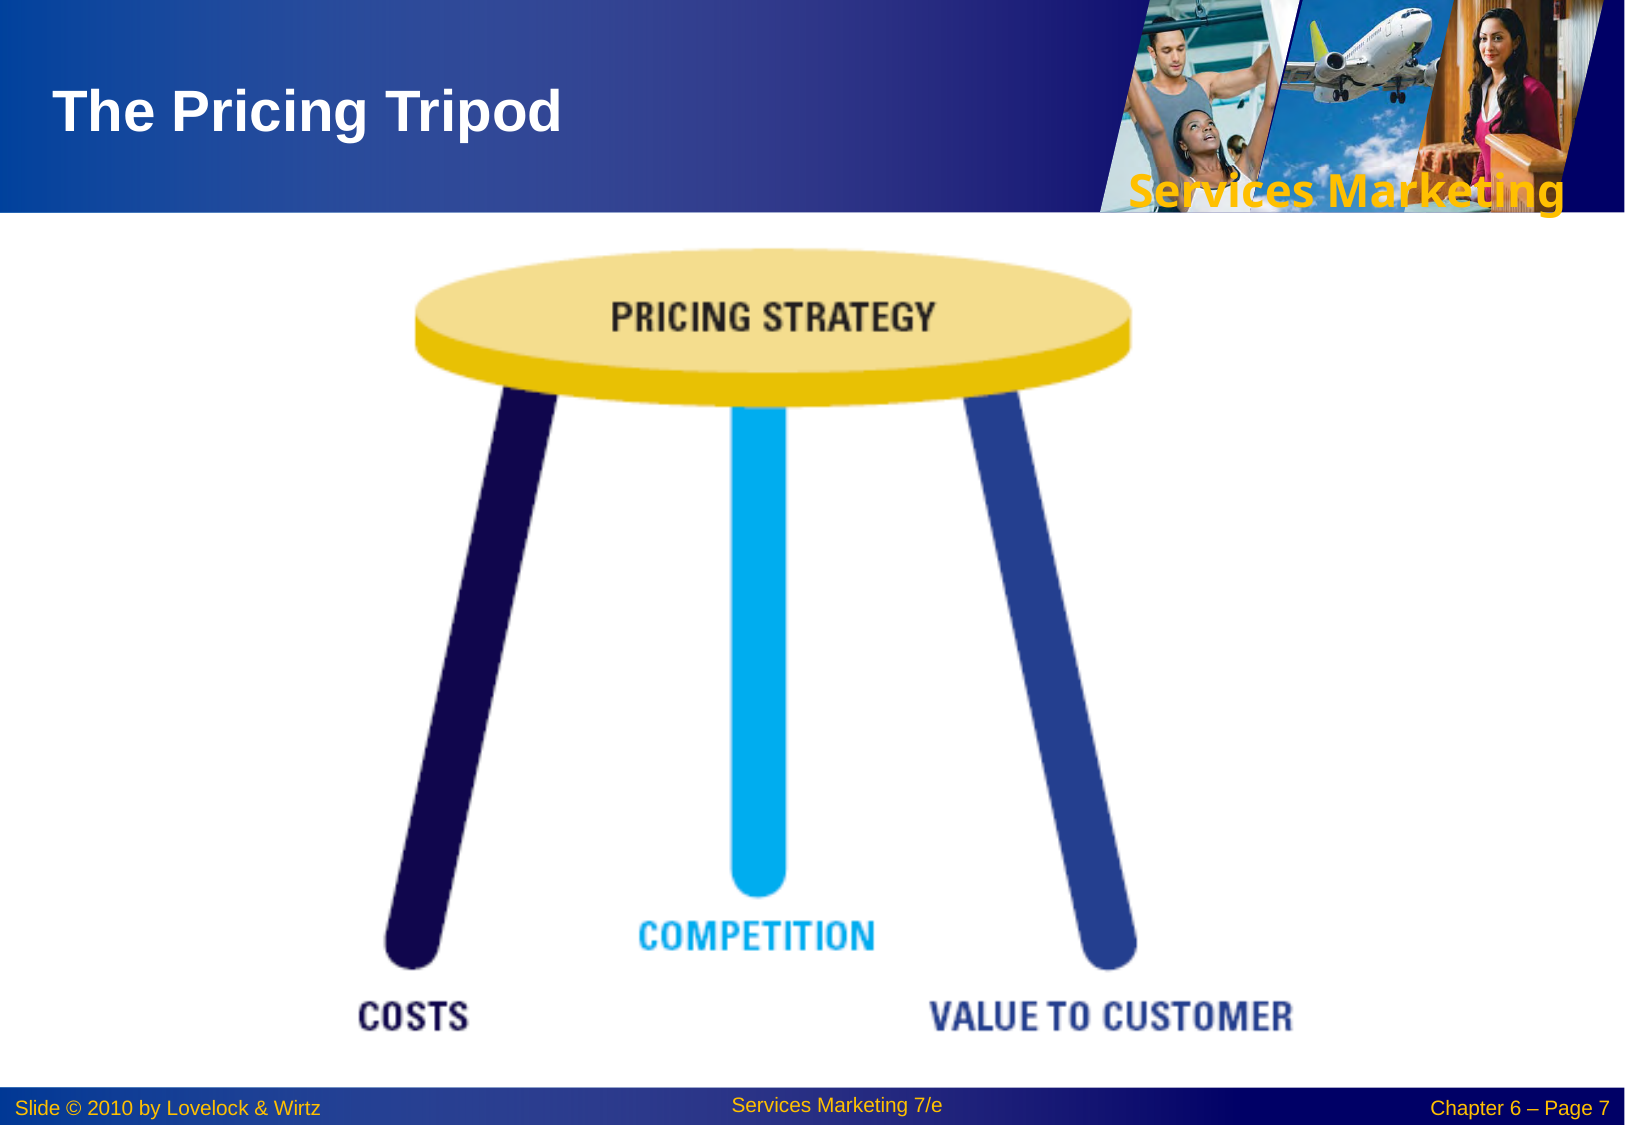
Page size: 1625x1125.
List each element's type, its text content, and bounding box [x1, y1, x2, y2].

title The Pricing Tripod [36, 37, 1088, 176]
picture [1162, 186, 1172, 192]
picture [1100, 0, 1604, 213]
picture [1546, 187, 1556, 202]
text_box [299, 237, 1338, 1063]
